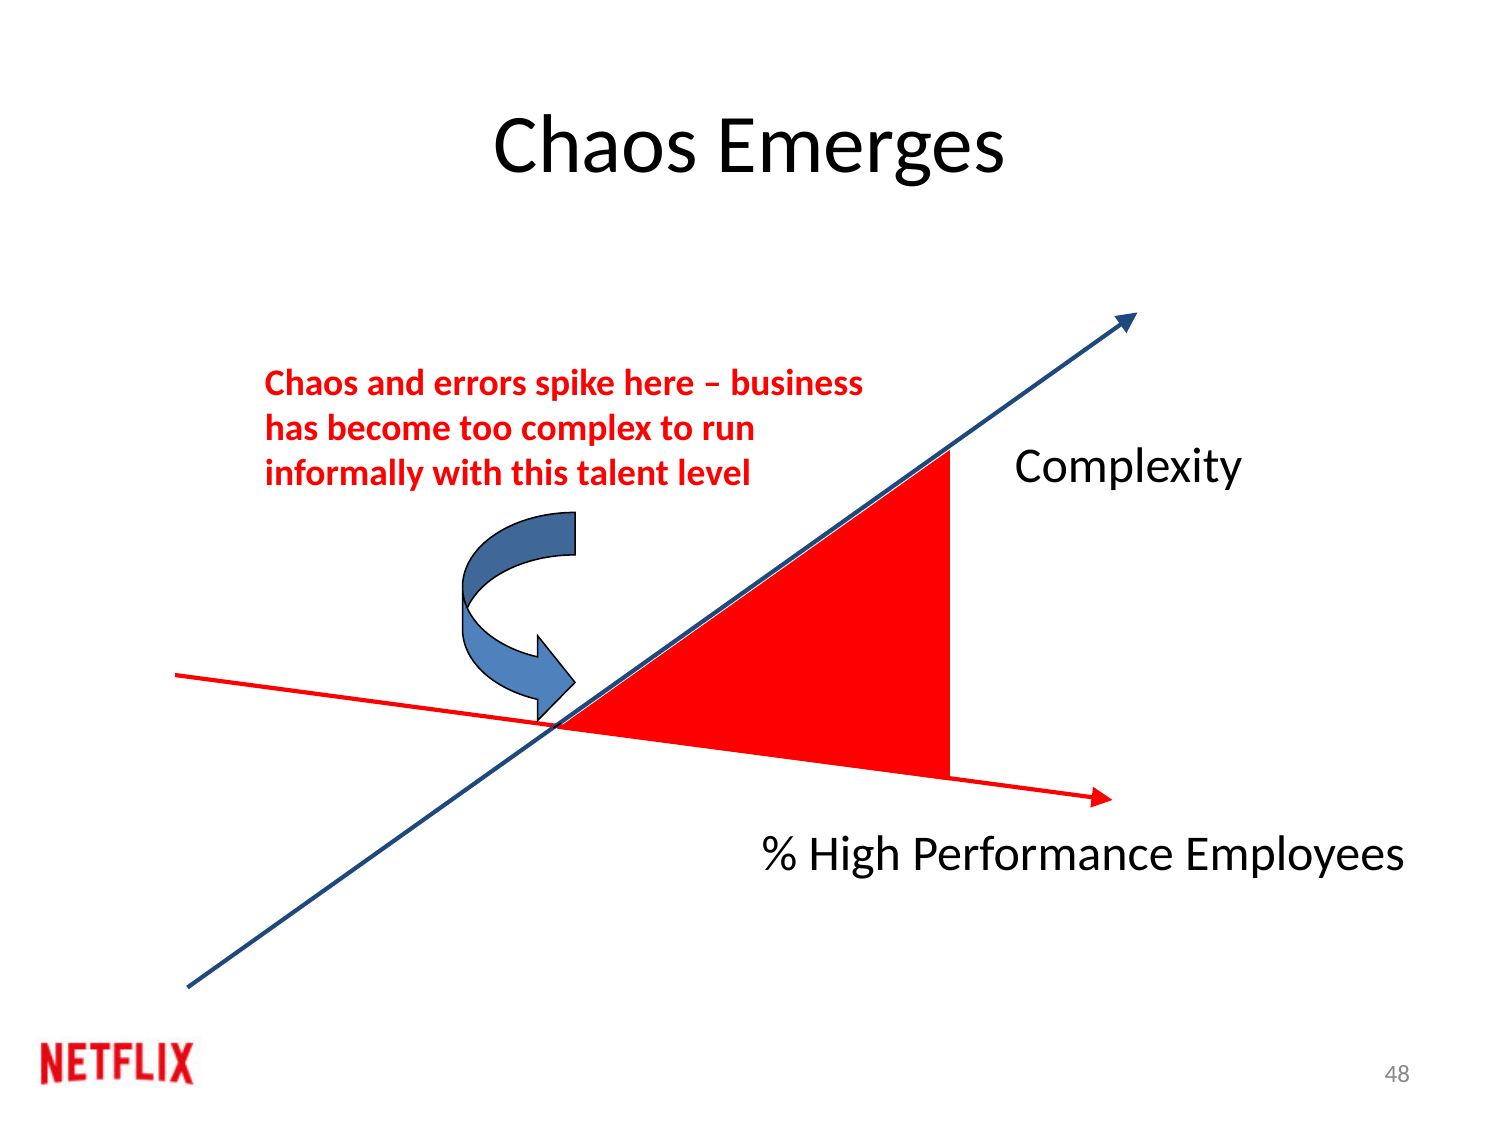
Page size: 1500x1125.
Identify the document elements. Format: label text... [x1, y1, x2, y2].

text_box % High Performance Employees [1141, 812, 1500, 888]
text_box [187, 312, 1138, 988]
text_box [174, 674, 182, 801]
slide_number ‹#› [1074, 1042, 1425, 1103]
text_box Complexity [1141, 424, 1278, 500]
title Chaos Emerges [75, 45, 1425, 233]
picture [24, 1024, 211, 1104]
